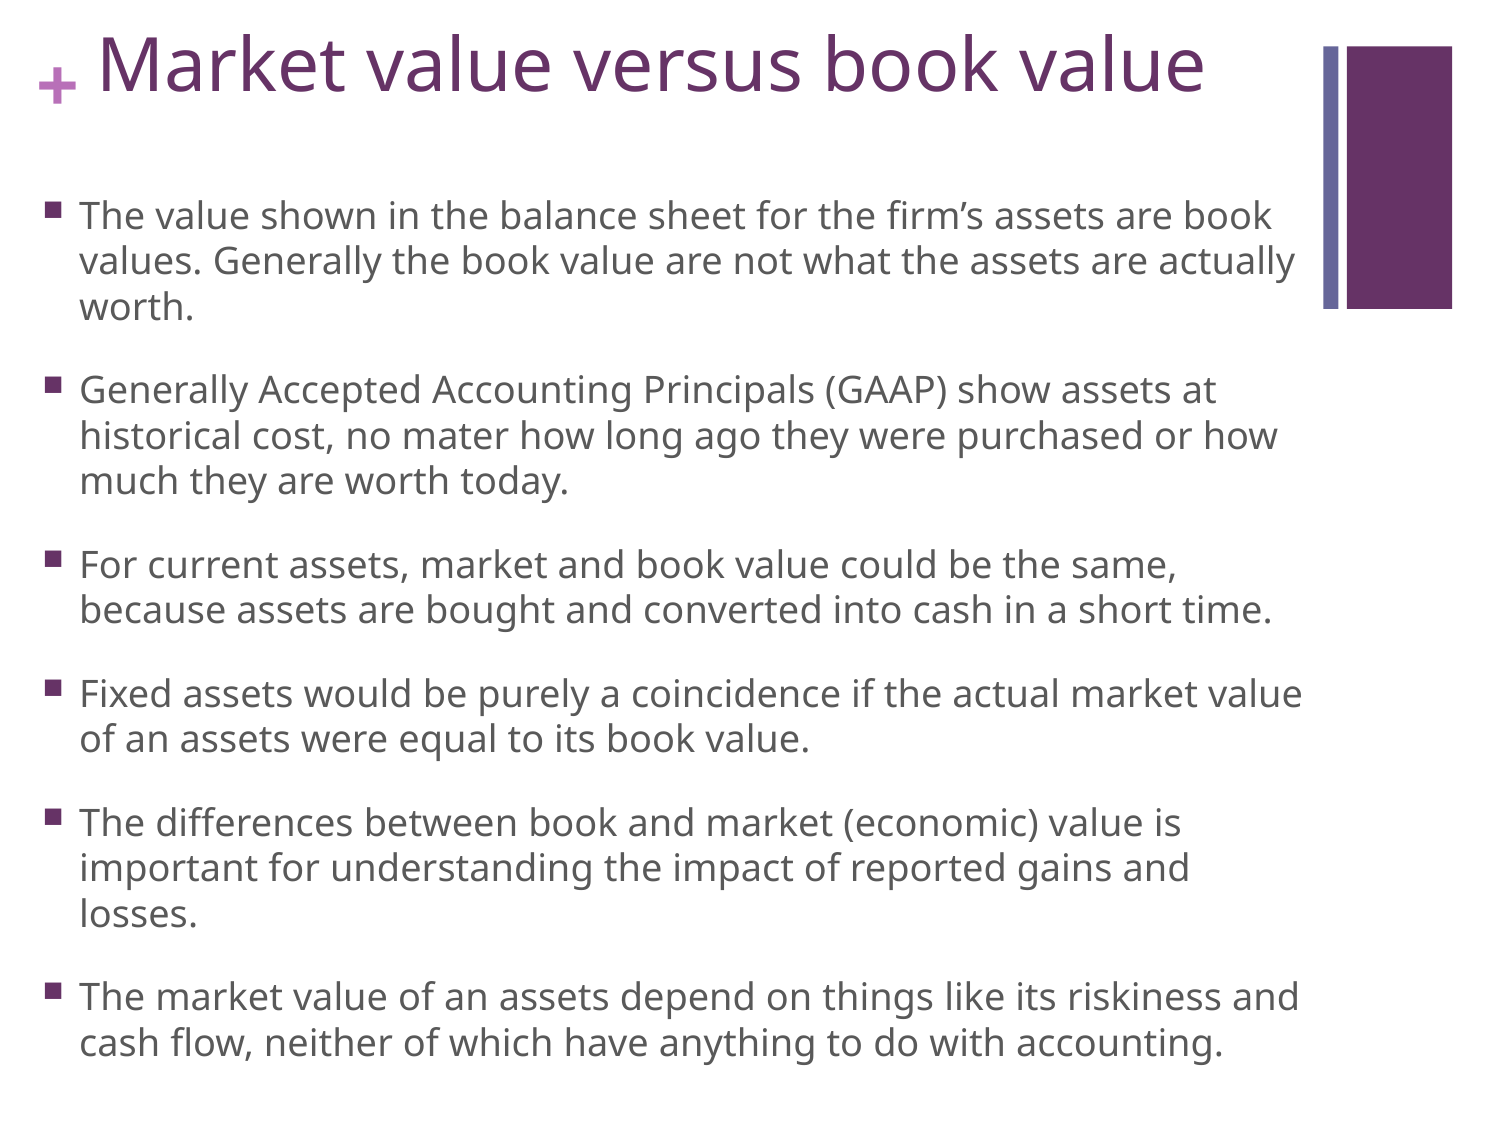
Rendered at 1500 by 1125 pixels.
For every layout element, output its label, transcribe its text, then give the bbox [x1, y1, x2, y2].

list The value shown in the balance sheet for the firm’s assets are book values. Generally the book value are not what the assets are actually worth. Generally Accepted Accounting Principals (GAAP) show assets at historical cost, no mater how long ago they were purchased or how much they are worth today. For current assets, market and book value could be the same, because assets are bought and converted into cash in a short time. Fixed assets would be purely a coincidence if the actual market value of an assets were equal to its book value. The differences between book and market (economic) value is important for understanding the impact of reported gains and losses. The market value of an assets depend on things like its riskiness and cash flow, neither of which have anything to do with accounting. [27, 183, 1322, 1100]
title Market value versus book value [81, 8, 1322, 183]
